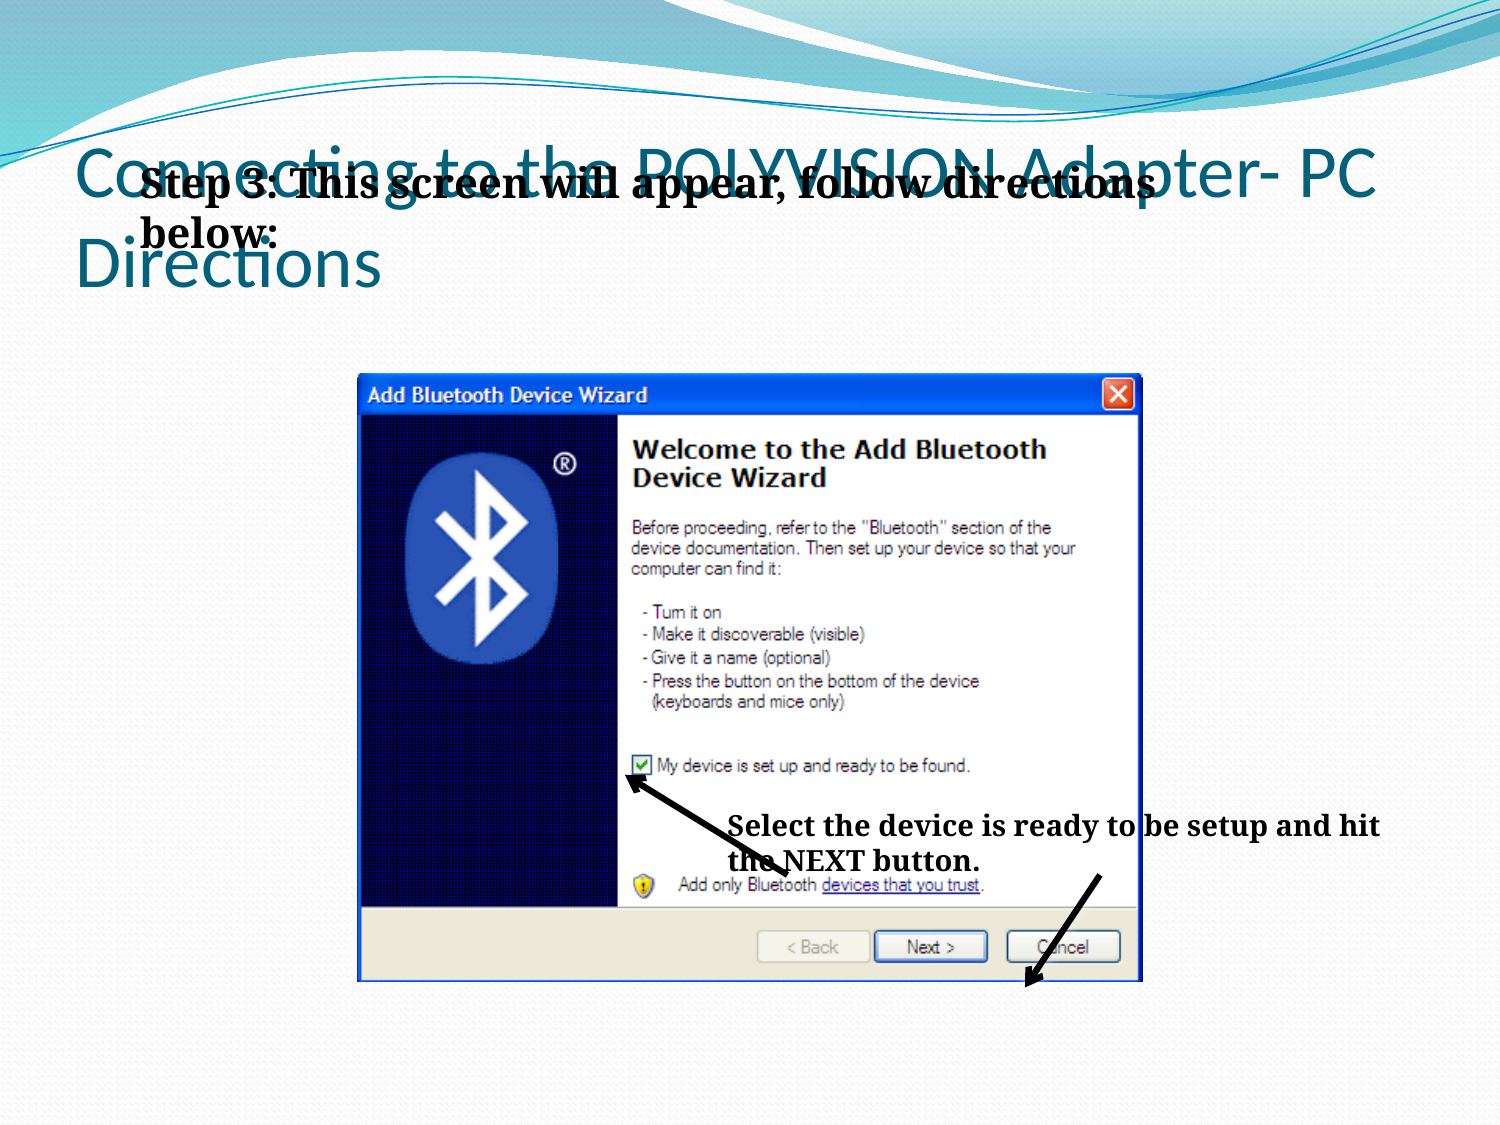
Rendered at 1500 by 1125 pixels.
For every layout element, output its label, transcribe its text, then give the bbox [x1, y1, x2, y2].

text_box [624, 774, 788, 876]
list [356, 373, 1144, 982]
text_box Step 3: This screen will appear, follow directions below: [124, 149, 1259, 265]
text_box Select the device is ready to be setup and hit the NEXT button. [1150, 799, 1400, 885]
title Connecting to the POLYVISION Adapter- PC Directions [75, 115, 1425, 303]
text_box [1005, 893, 1119, 969]
